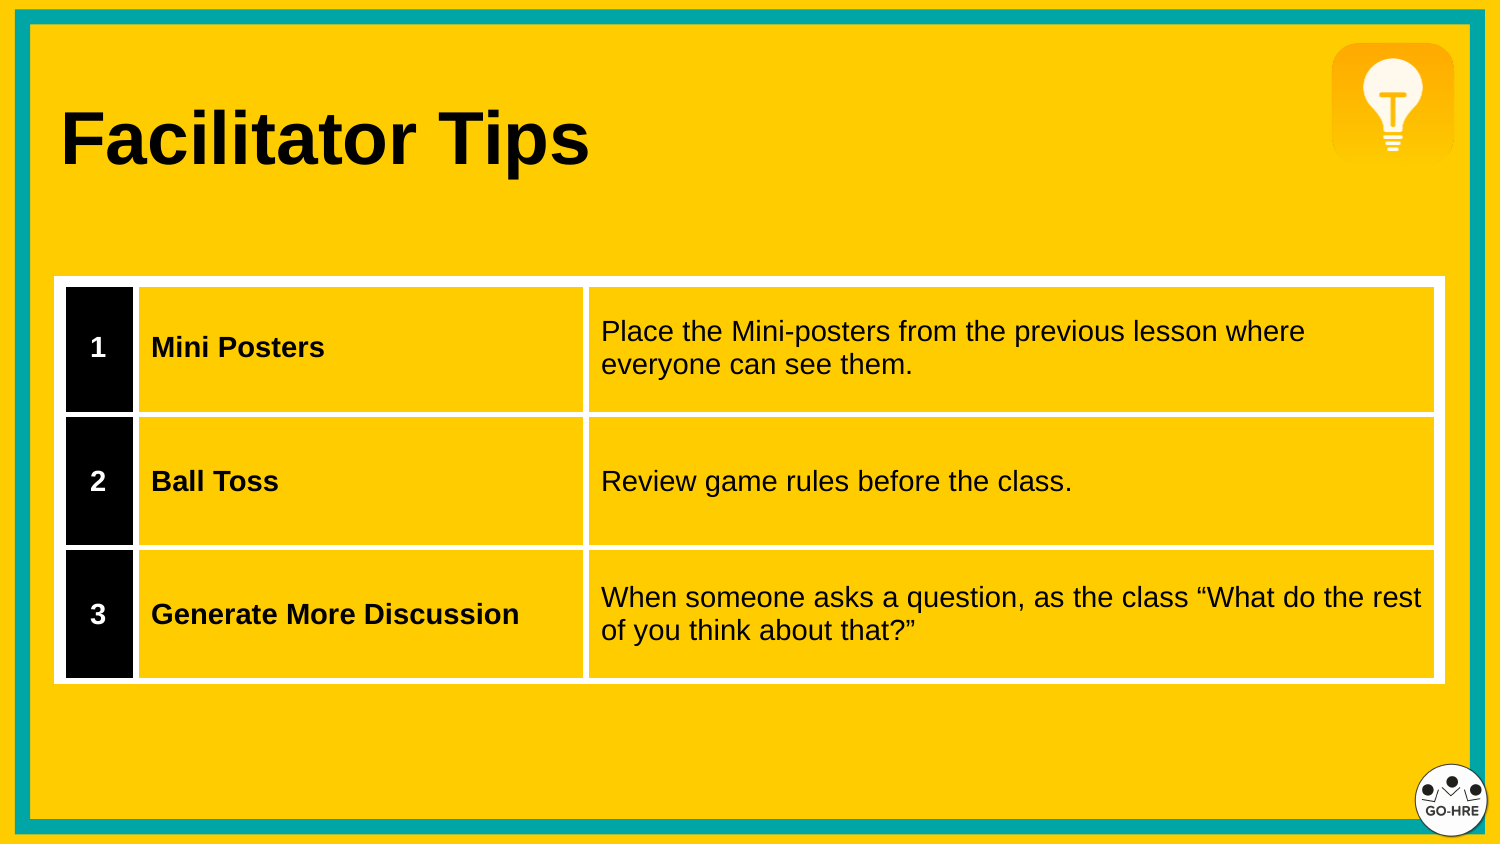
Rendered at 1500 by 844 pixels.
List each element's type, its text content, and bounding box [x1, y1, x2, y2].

table_cell Ball Toss [139, 417, 583, 545]
table_header Place the Mini-posters from the previous lesson where everyone can see them. [589, 287, 1434, 412]
table_cell Generate More Discussion [139, 550, 583, 678]
table_header Mini Posters [139, 287, 583, 412]
table_cell When someone asks a question, as the class “What do the rest of you think about that?” [589, 550, 1434, 678]
table_cell 2 [66, 417, 133, 545]
table_cell Review game rules before the class. [589, 417, 1434, 545]
table_cell 3 [66, 550, 133, 678]
picture [1323, 33, 1463, 174]
table_header 1 [66, 287, 133, 412]
text_box Facilitator Tips [59, 54, 801, 179]
picture [1414, 763, 1490, 839]
